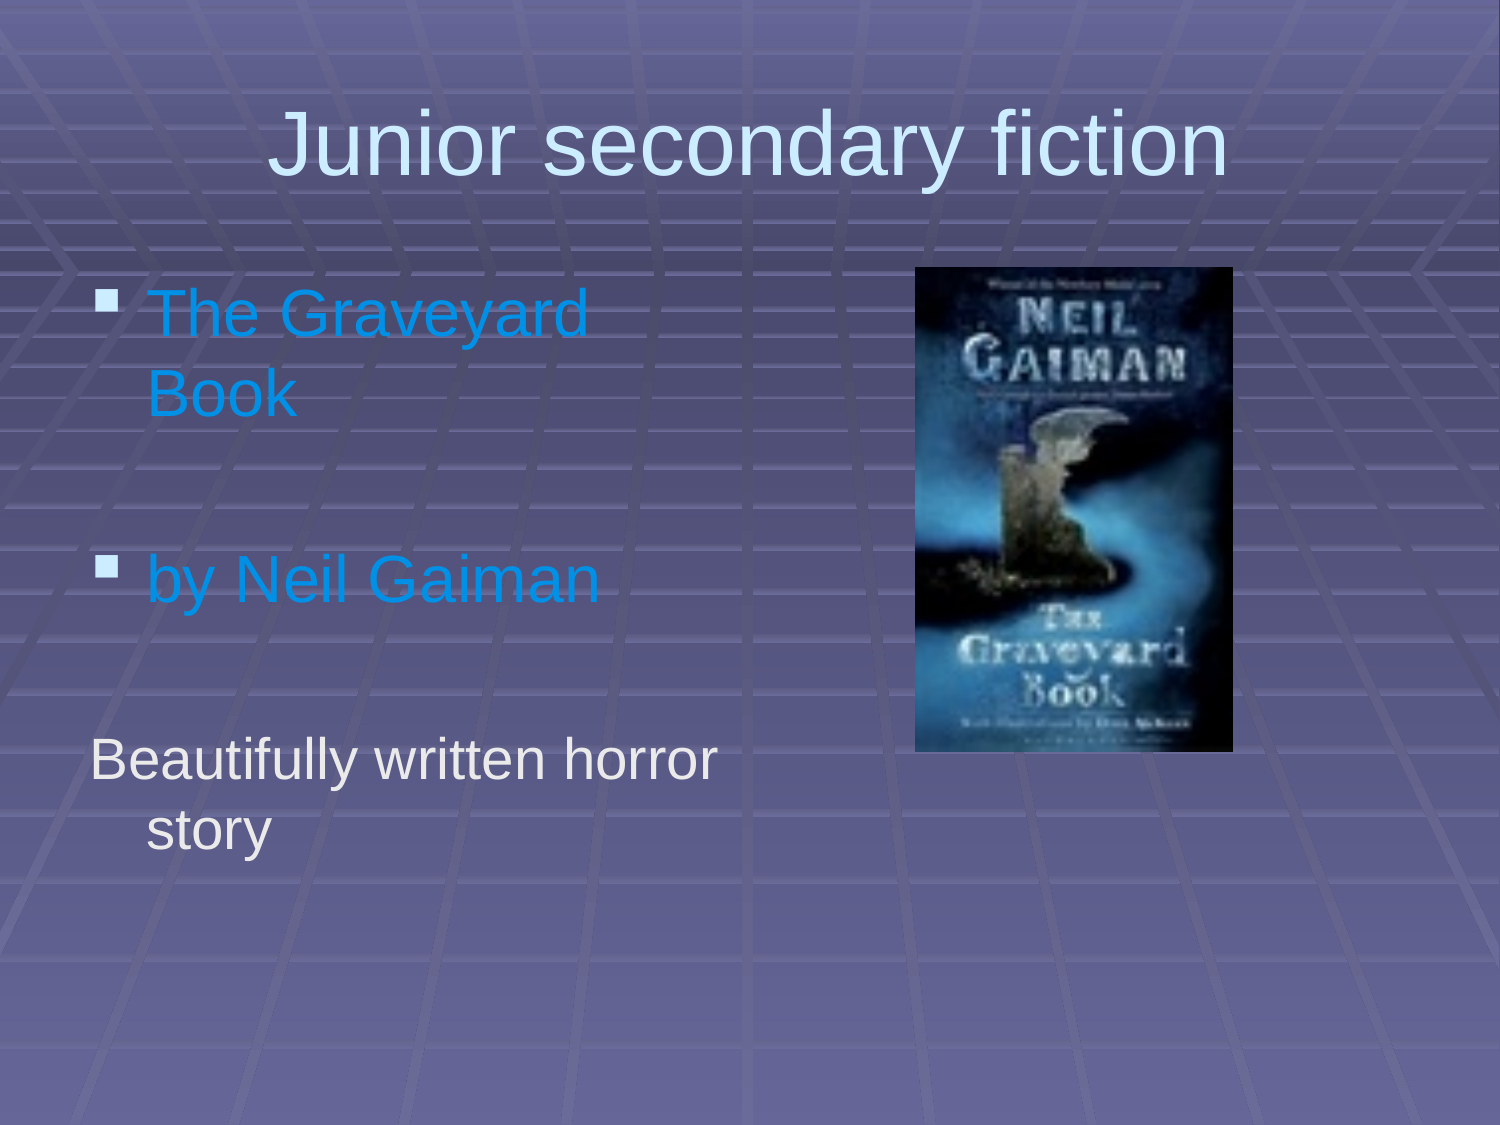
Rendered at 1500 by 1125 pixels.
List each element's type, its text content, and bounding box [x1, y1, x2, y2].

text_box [915, 266, 1234, 752]
title Junior secondary fiction [74, 44, 1425, 233]
list The Graveyard Book by Neil Gaiman Beautifully written horror story [74, 261, 738, 1001]
